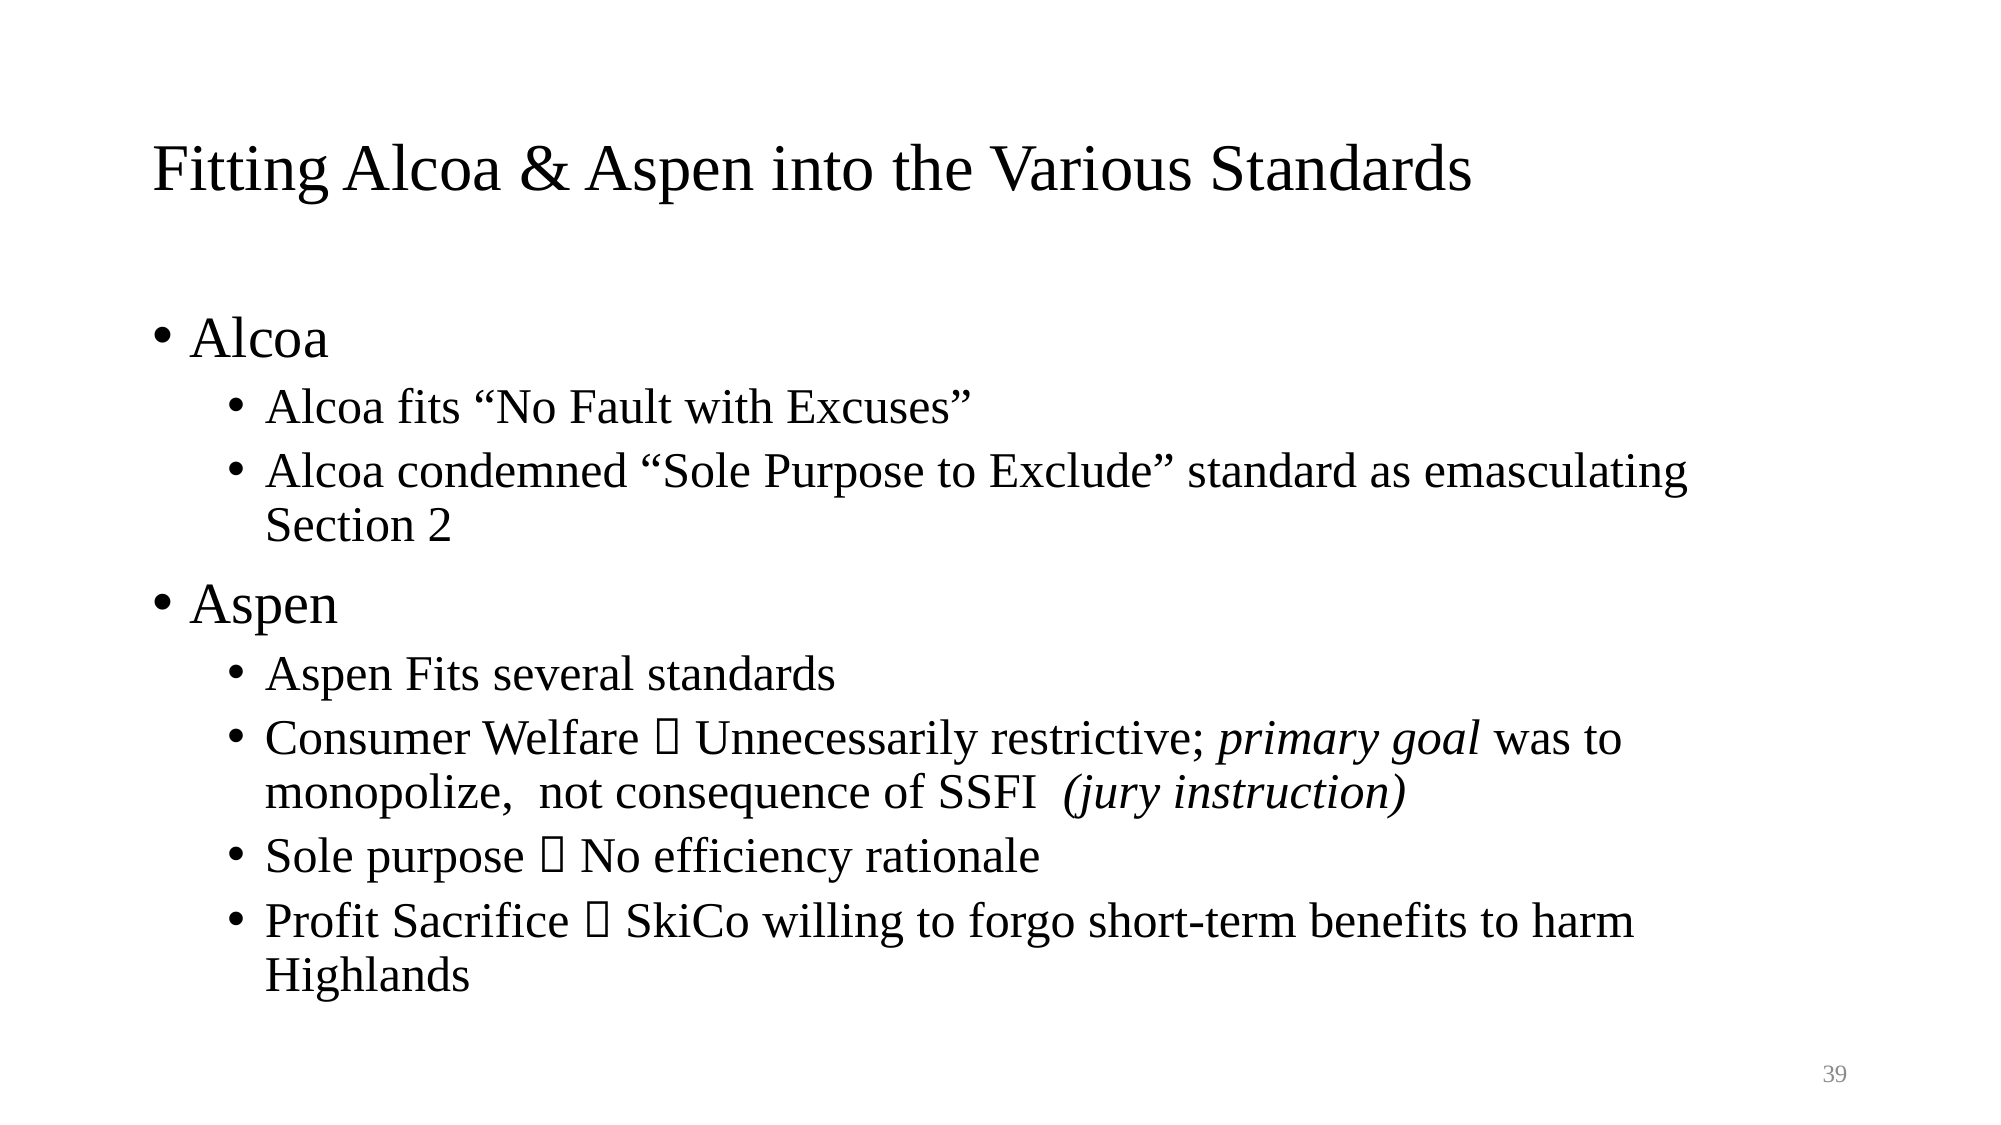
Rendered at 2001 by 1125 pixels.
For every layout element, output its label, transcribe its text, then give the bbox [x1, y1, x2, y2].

list Alcoa Alcoa fits “No Fault with Excuses” Alcoa condemned “Sole Purpose to Exclude” standard as emasculating Section 2 Aspen Aspen Fits several standards Consumer Welfare  Unnecessarily restrictive; primary goal was to monopolize, not consequence of SSFI (jury instruction) Sole purpose  No efficiency rationale Profit Sacrifice  SkiCo willing to forgo short-term benefits to harm Highlands [137, 299, 1863, 1014]
slide_number 39 [1412, 1042, 1863, 1103]
title Fitting Alcoa & Aspen into the Various Standards [137, 59, 1863, 278]
